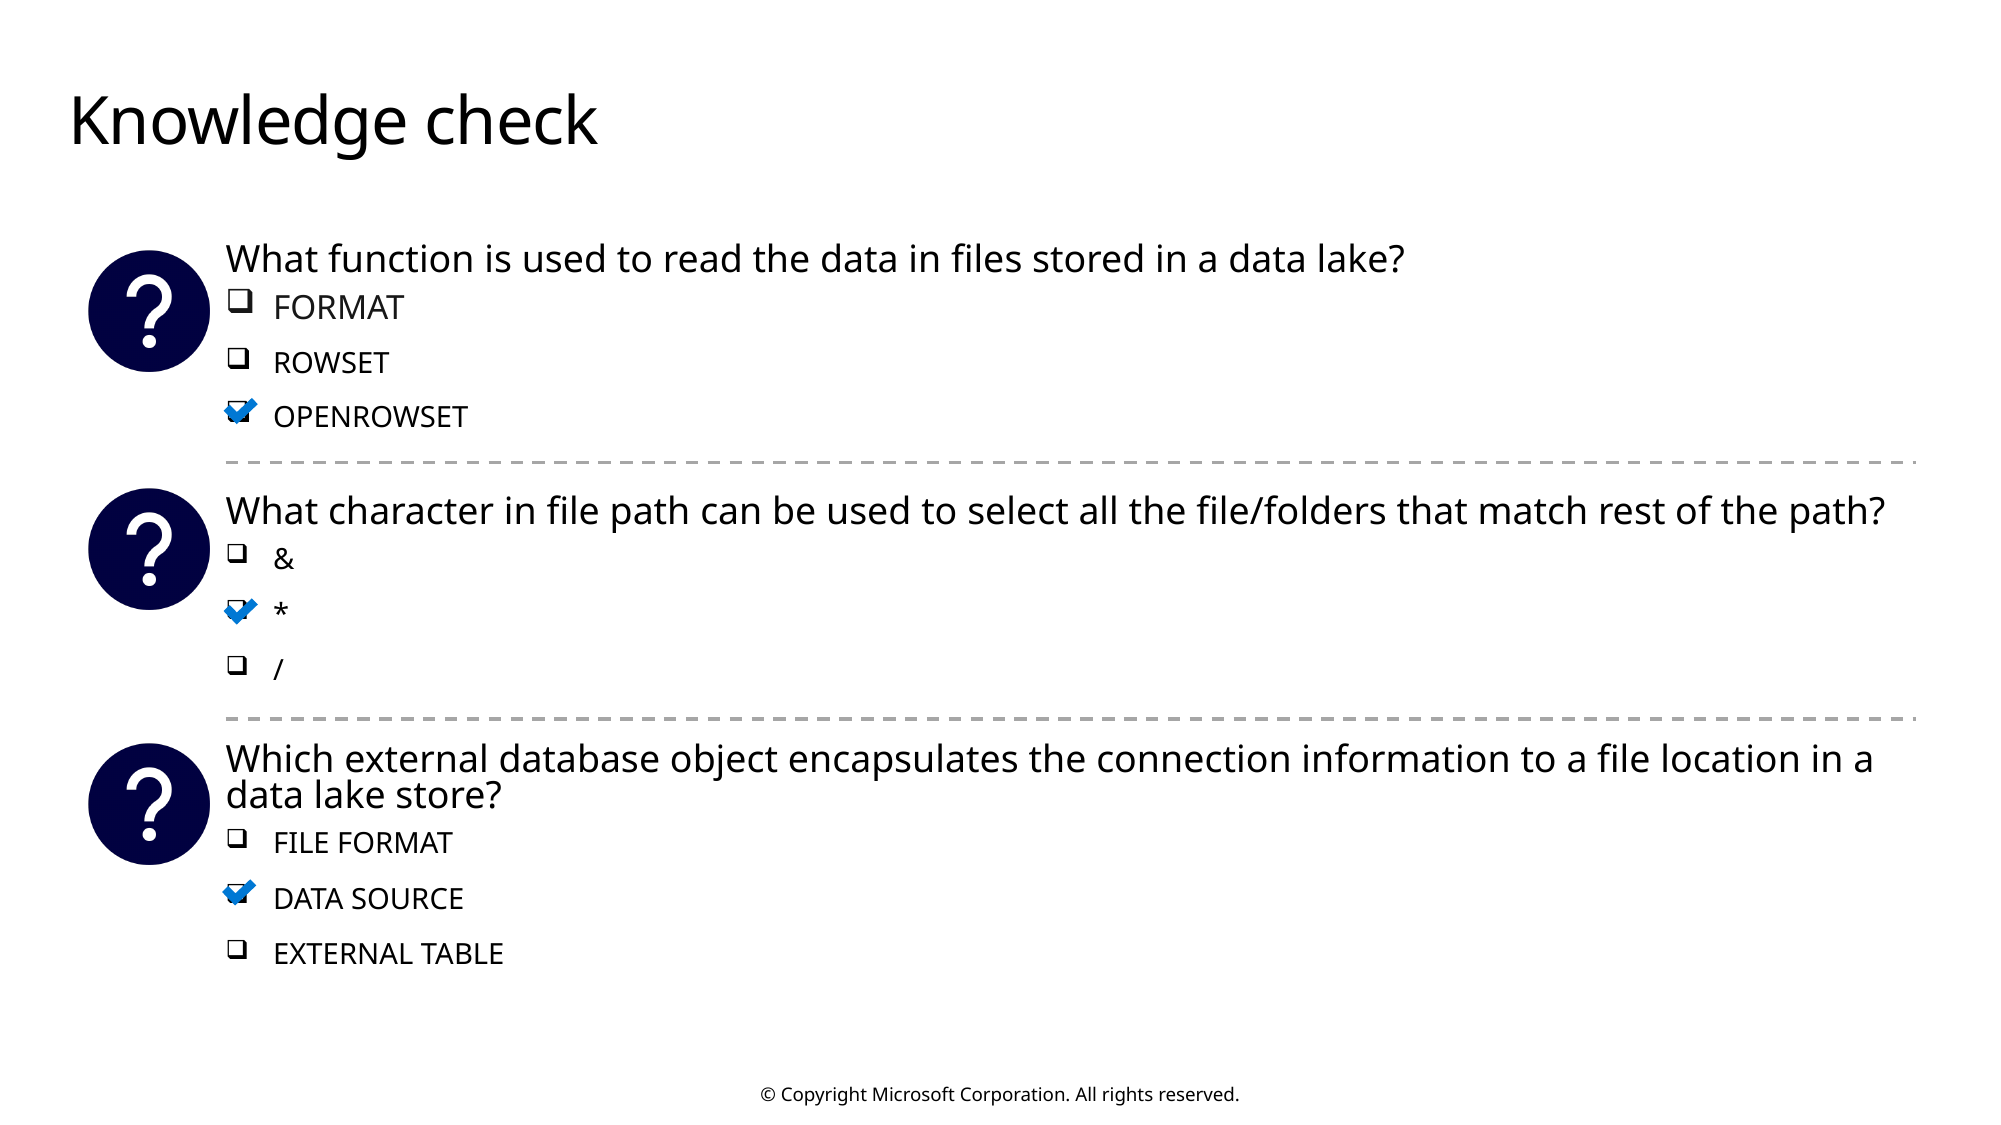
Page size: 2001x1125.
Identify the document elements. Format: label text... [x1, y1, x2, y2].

text_box [225, 882, 253, 902]
picture [72, 471, 226, 626]
list What character in file path can be used to select all the file/folders that match rest of the path? & * / [225, 472, 1930, 710]
title Knowledge check [68, 72, 1930, 184]
text_box [227, 602, 255, 621]
list Which external database object encapsulates the connection information to a file location in a data lake store? FILE FORMAT DATA SOURCE EXTERNAL TABLE [225, 728, 1930, 985]
text_box [227, 401, 255, 421]
picture [72, 727, 226, 882]
picture [72, 233, 226, 388]
list What function is used to read the data in files stored in a data lake? FORMAT ROWSET OPENROWSET [225, 215, 1930, 453]
